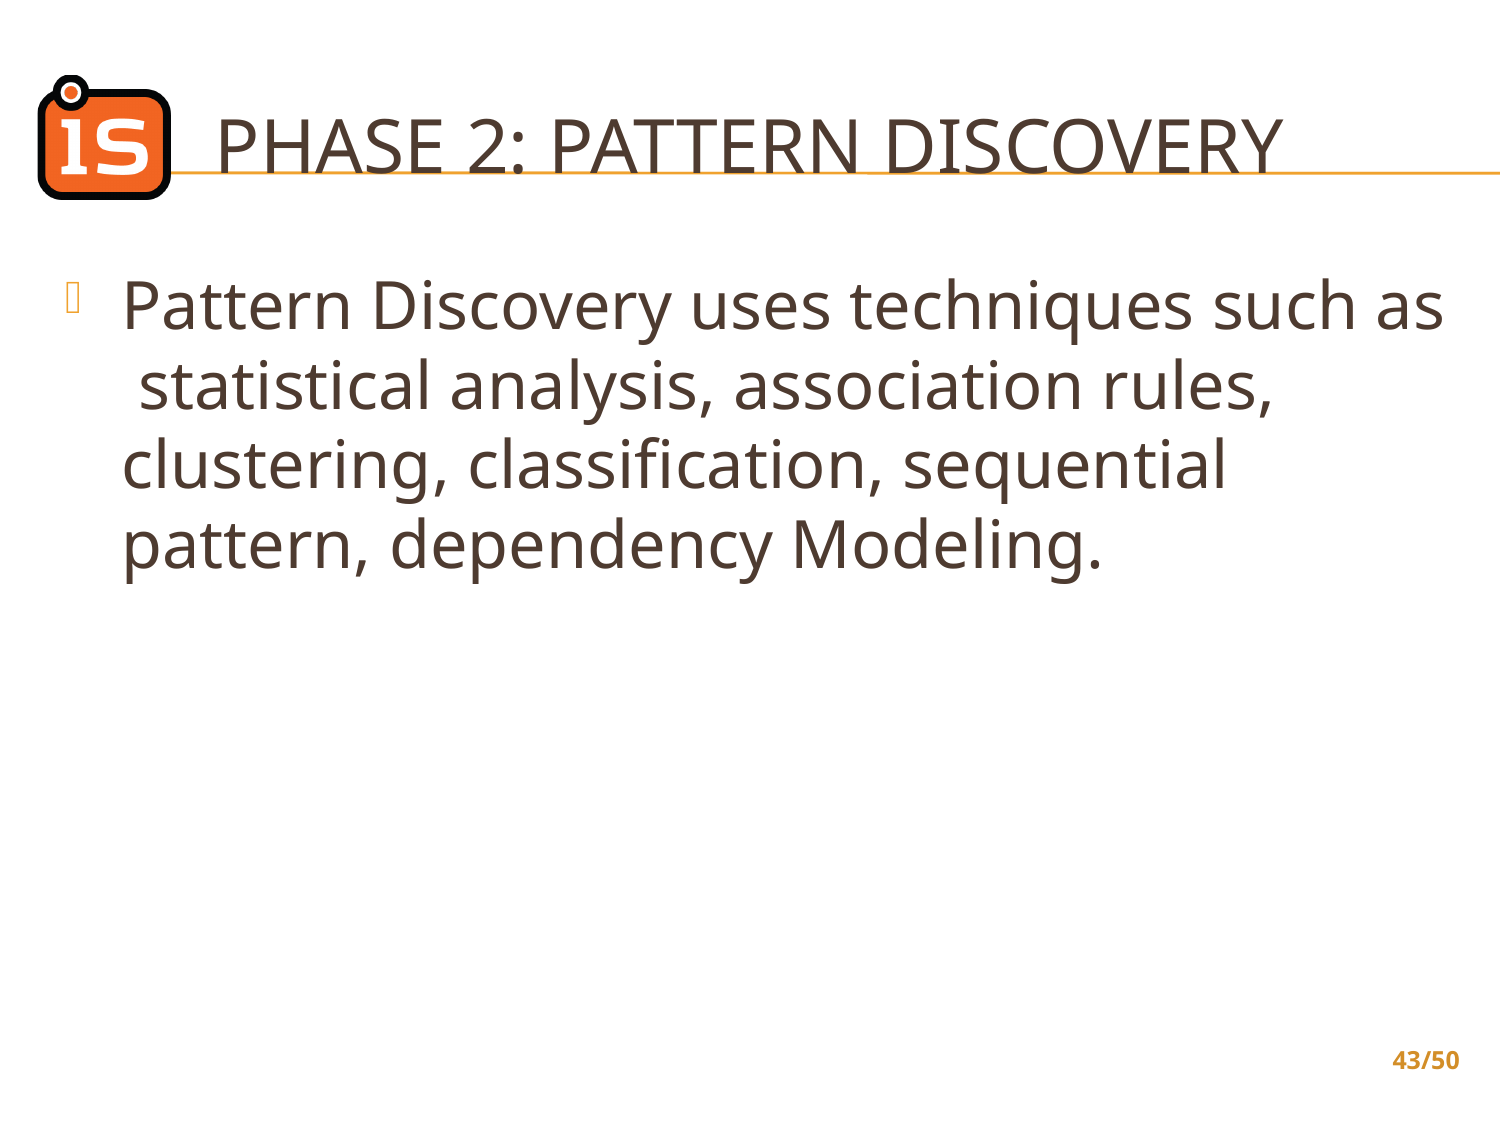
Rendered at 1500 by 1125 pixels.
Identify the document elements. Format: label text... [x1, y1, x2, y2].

title Phase 2: Pattern Discovery [200, 75, 1475, 213]
picture [37, 75, 171, 200]
list Pattern Discovery uses techniques such as statistical analysis, association rules, clustering, classification, sequential pattern, dependency Modeling. [49, 254, 1476, 998]
slide_number 43/50 [1350, 1037, 1475, 1079]
